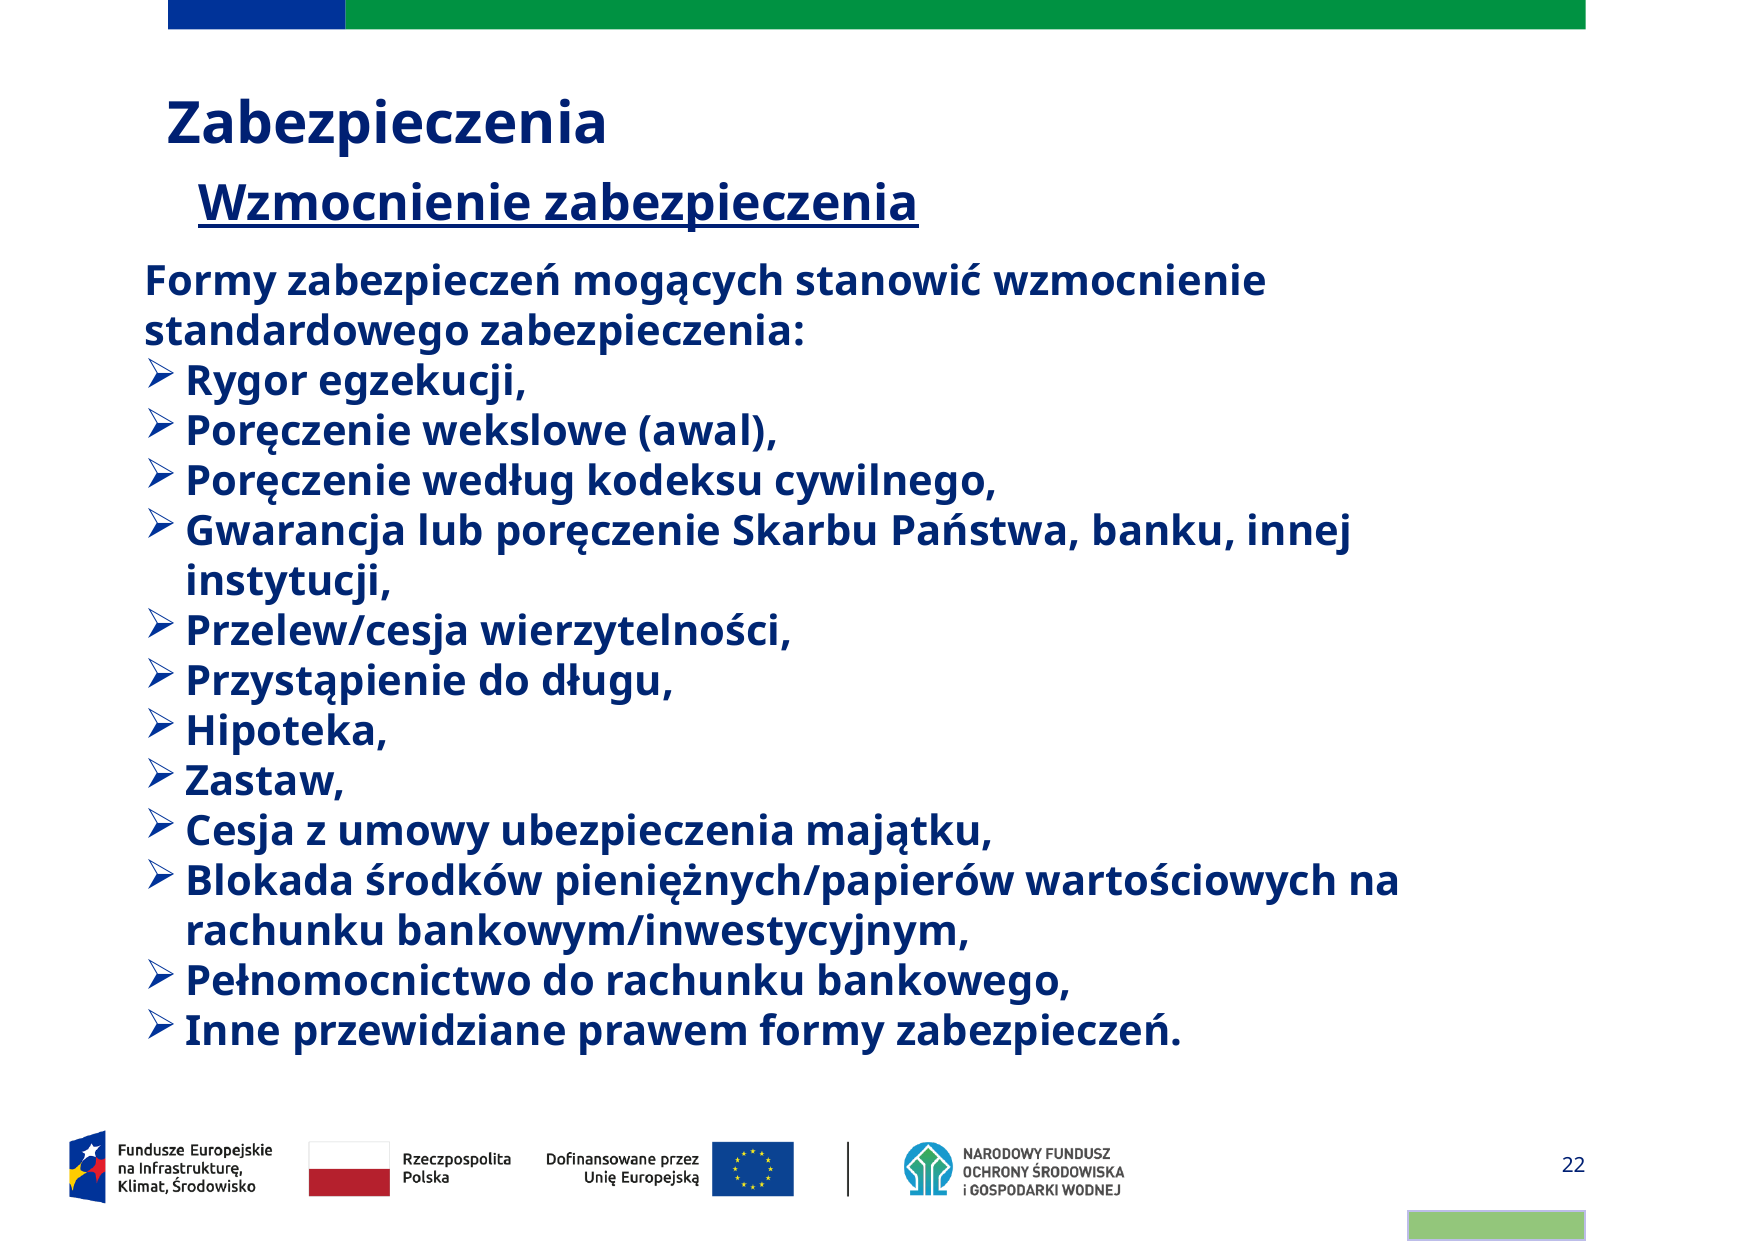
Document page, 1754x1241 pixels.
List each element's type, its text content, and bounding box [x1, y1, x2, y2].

title Zabezpieczenia Wzmocnienie zabezpieczenia [167, 80, 1586, 254]
list Formy zabezpieczeń mogących stanowić wzmocnienie standardowego zabezpieczenia: Rygor egzekucji, Poręczenie wekslowe (awal), Poręczenie według kodeksu cywilnego, Gwarancja lub poręczenie Skarbu Państwa, banku, innej instytucji, Przelew/cesja wierzytelności, Przystąpienie do długu, Hipoteka, Zastaw, Cesja z umowy ubezpieczenia majątku, Blokada środków pieniężnych/papierów wartościowych na rachunku bankowym/inwestycyjnym, Pełnomocnictwo do rachunku bankowego, Inne przewidziane prawem formy zabezpieczeń. [144, 253, 1562, 1081]
slide_number 22 [1408, 1151, 1586, 1181]
picture [49, 1112, 1143, 1221]
